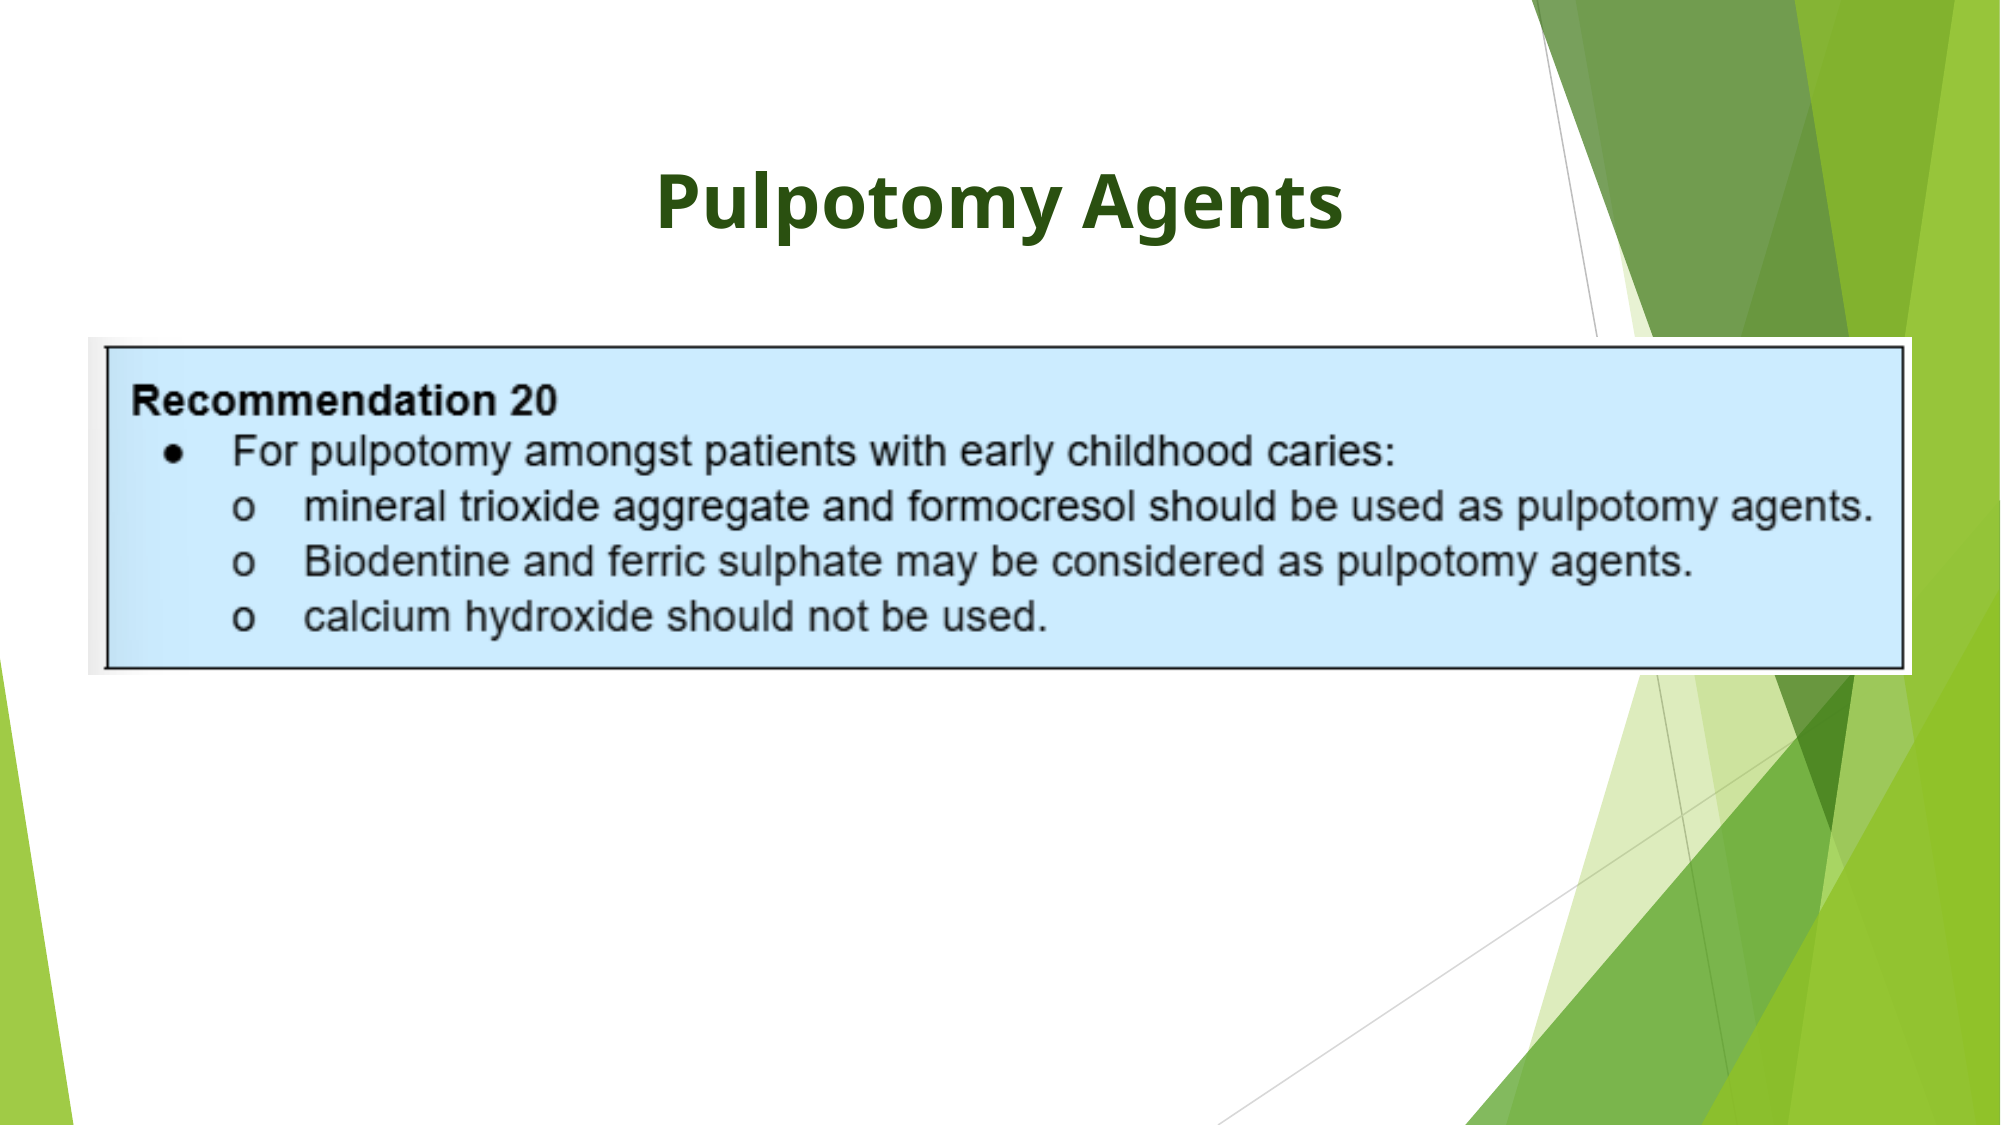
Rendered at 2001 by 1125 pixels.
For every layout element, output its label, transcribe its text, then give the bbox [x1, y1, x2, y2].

picture [88, 337, 1912, 675]
title Pulpotomy Agents [324, 140, 1675, 257]
